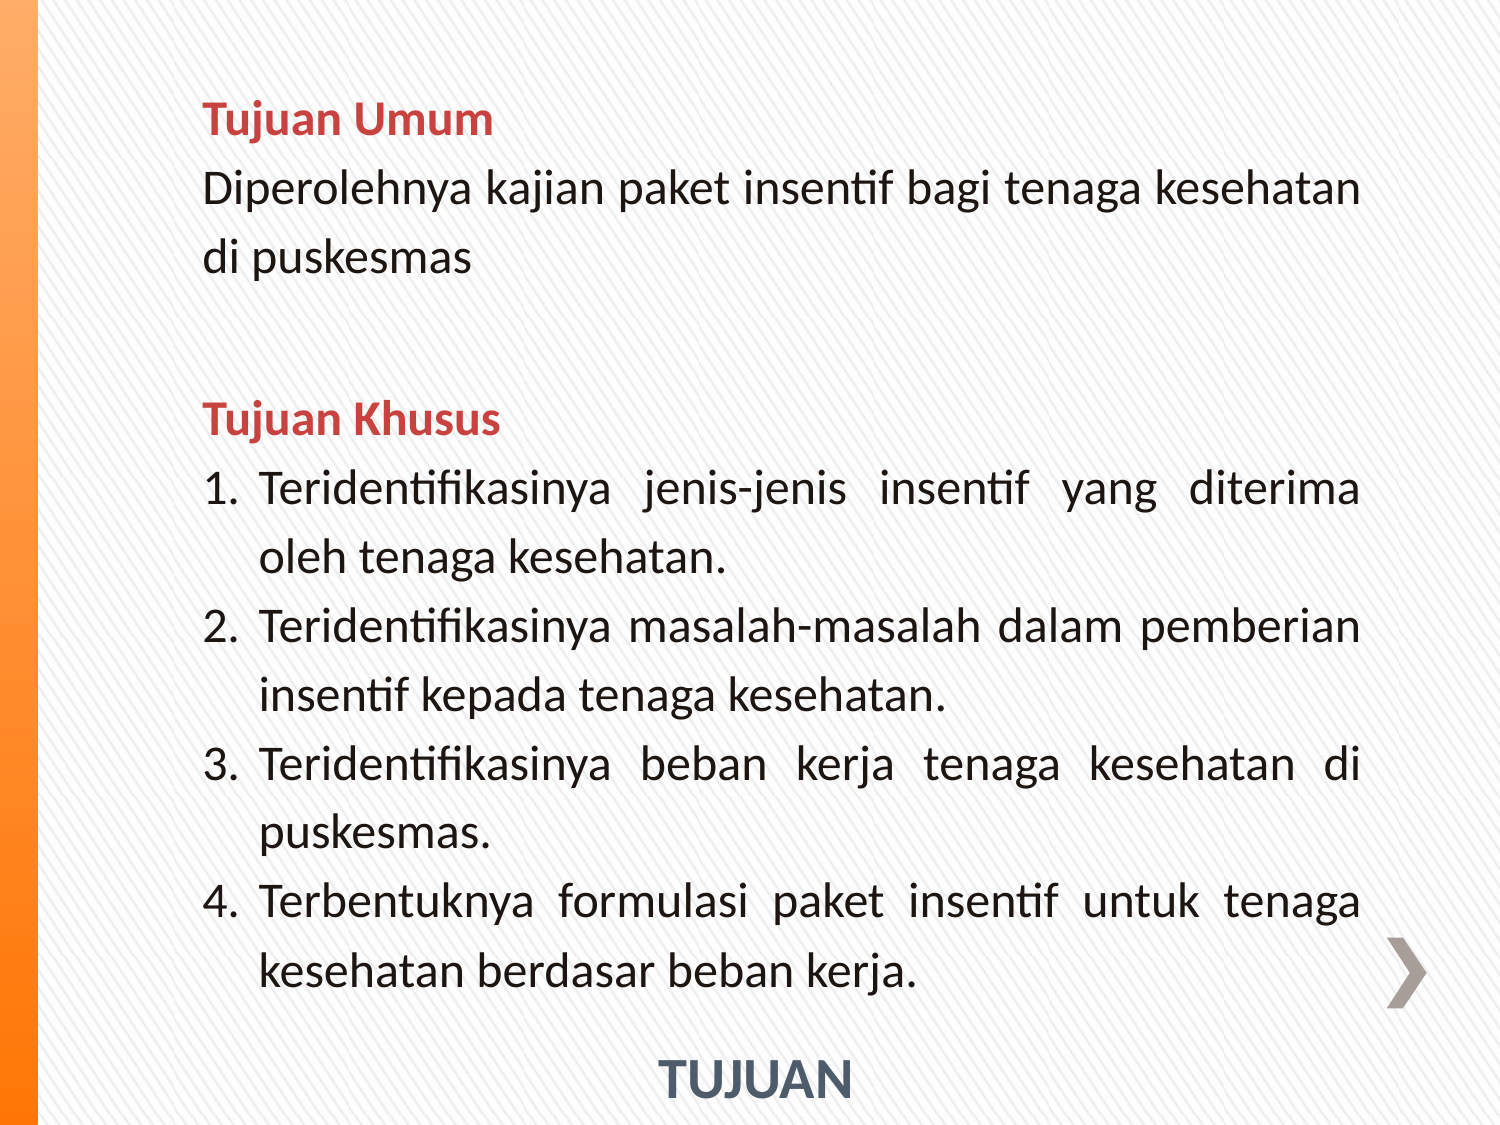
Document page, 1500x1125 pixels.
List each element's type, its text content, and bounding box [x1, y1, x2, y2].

table_cell 1 [0, 281, 37, 285]
text_box TUJUAN [162, 1040, 1335, 1125]
text_box Tujuan Umum Diperolehnya kajian paket insentif bagi tenaga kesehatan di puskesmas Tujuan Khusus Teridentifikasinya jenis-jenis insentif yang diterima oleh tenaga kesehatan. Teridentifikasinya masalah-masalah dalam pemberian insentif kepada tenaga kesehatan. Teridentifikasinya beban kerja tenaga kesehatan di puskesmas. Terbentuknya formulasi paket insentif untuk tenaga kesehatan berdasar beban kerja. [187, 78, 1377, 1005]
